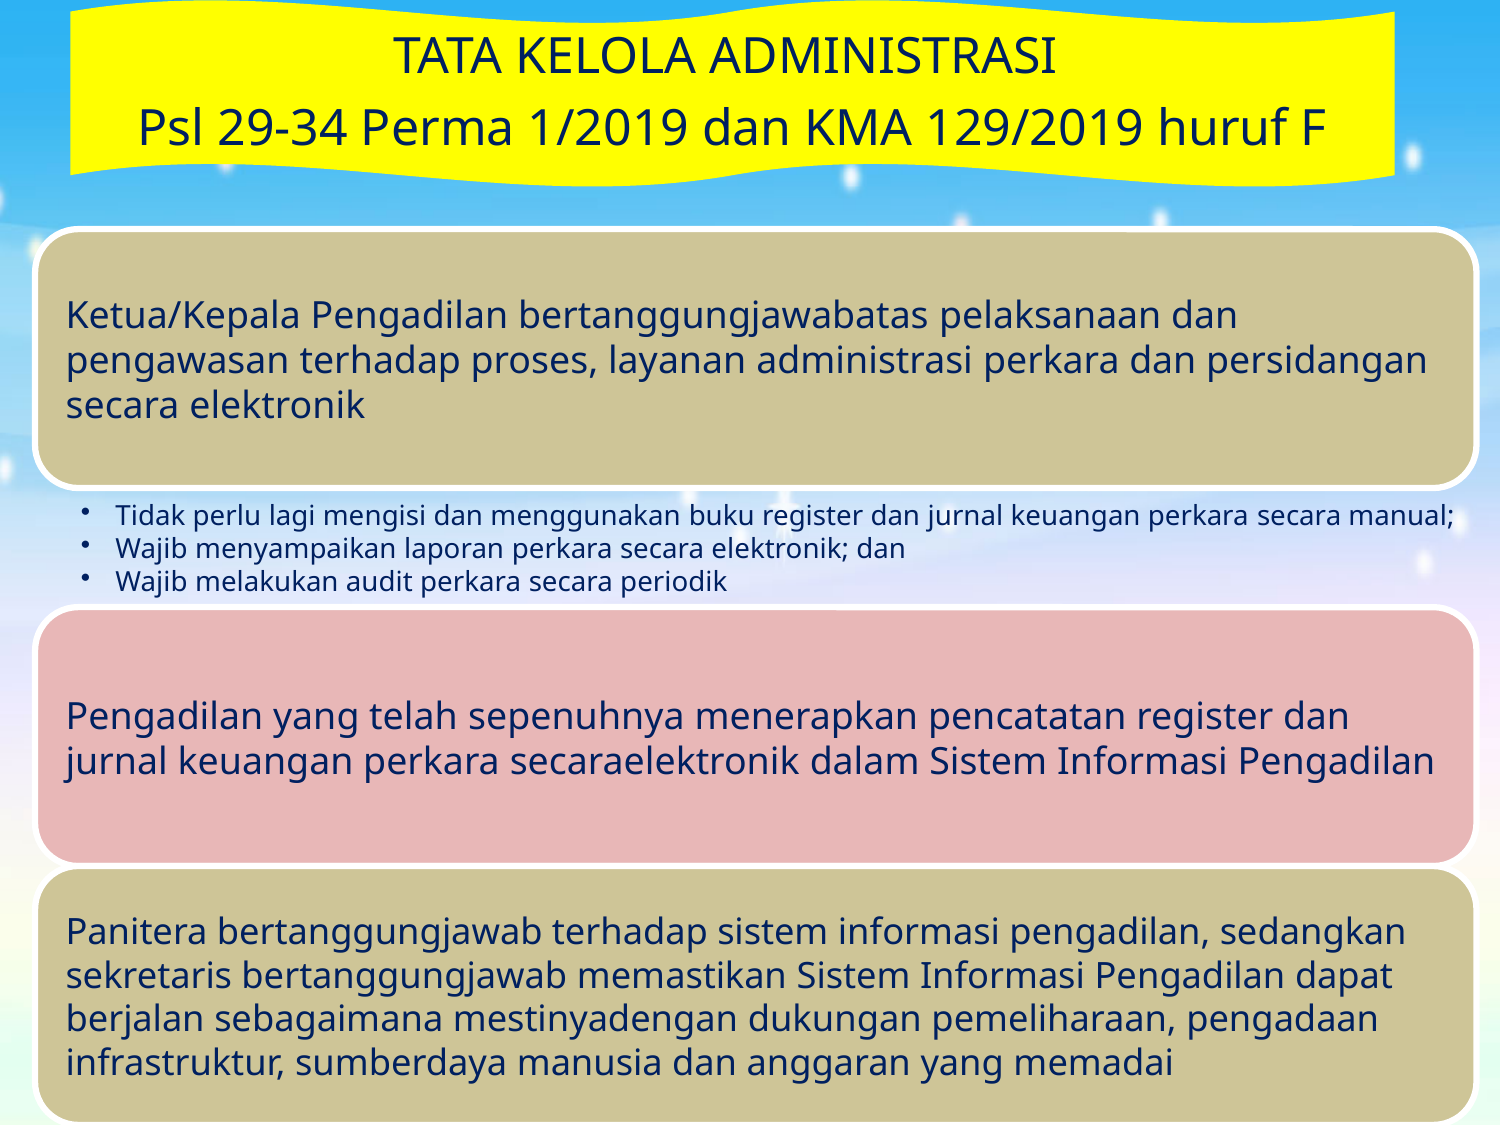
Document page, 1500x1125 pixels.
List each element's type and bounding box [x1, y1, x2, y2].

picture [0, 0, 1500, 1125]
text_box [34, 228, 1477, 1125]
